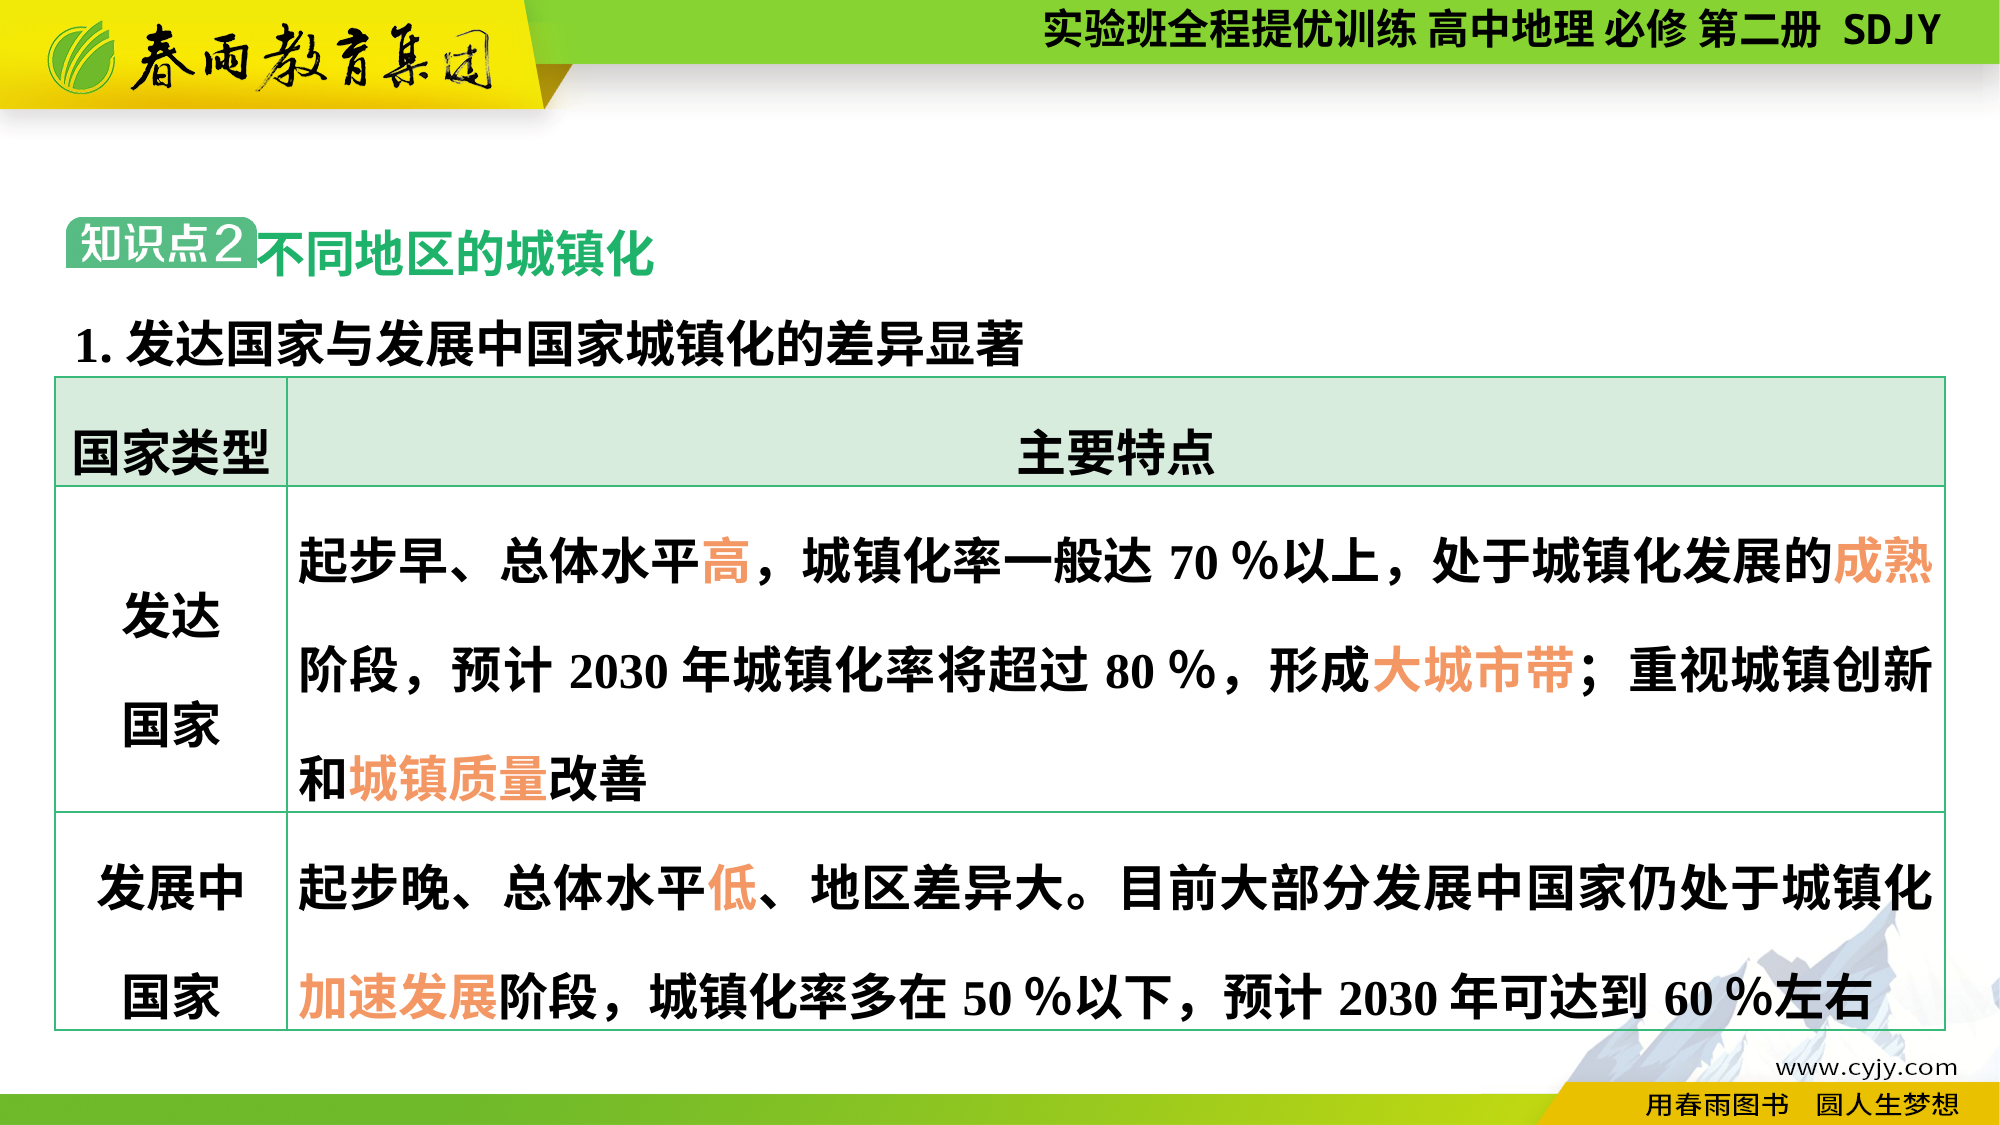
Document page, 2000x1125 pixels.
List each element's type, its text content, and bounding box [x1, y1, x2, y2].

table_cell 发展中 国家 [56, 813, 286, 1029]
table_cell 起步晚、总体水平低、地区差异大。目前大部分发展中国家仍处于城镇化加速发展阶段，城镇化率多在50％以下，预计2030年可达到60％左右 [288, 813, 1944, 1029]
table_cell 起步早、总体水平高，城镇化率一般达70％以上，处于城镇化发展的成熟阶段，预计2030年城镇化率将超过80％，形成大城市带；重视城镇创新和城镇质量改善 [288, 487, 1944, 811]
picture [0, 0, 2000, 1125]
table_header 主要特点 [288, 378, 1944, 485]
table_cell 发达 国家 [56, 487, 286, 811]
table_header 国家类型 [56, 378, 286, 485]
list 不同地区的城镇化 1.发达国家与发展中国家城镇化的差异显著 [59, 184, 1944, 376]
